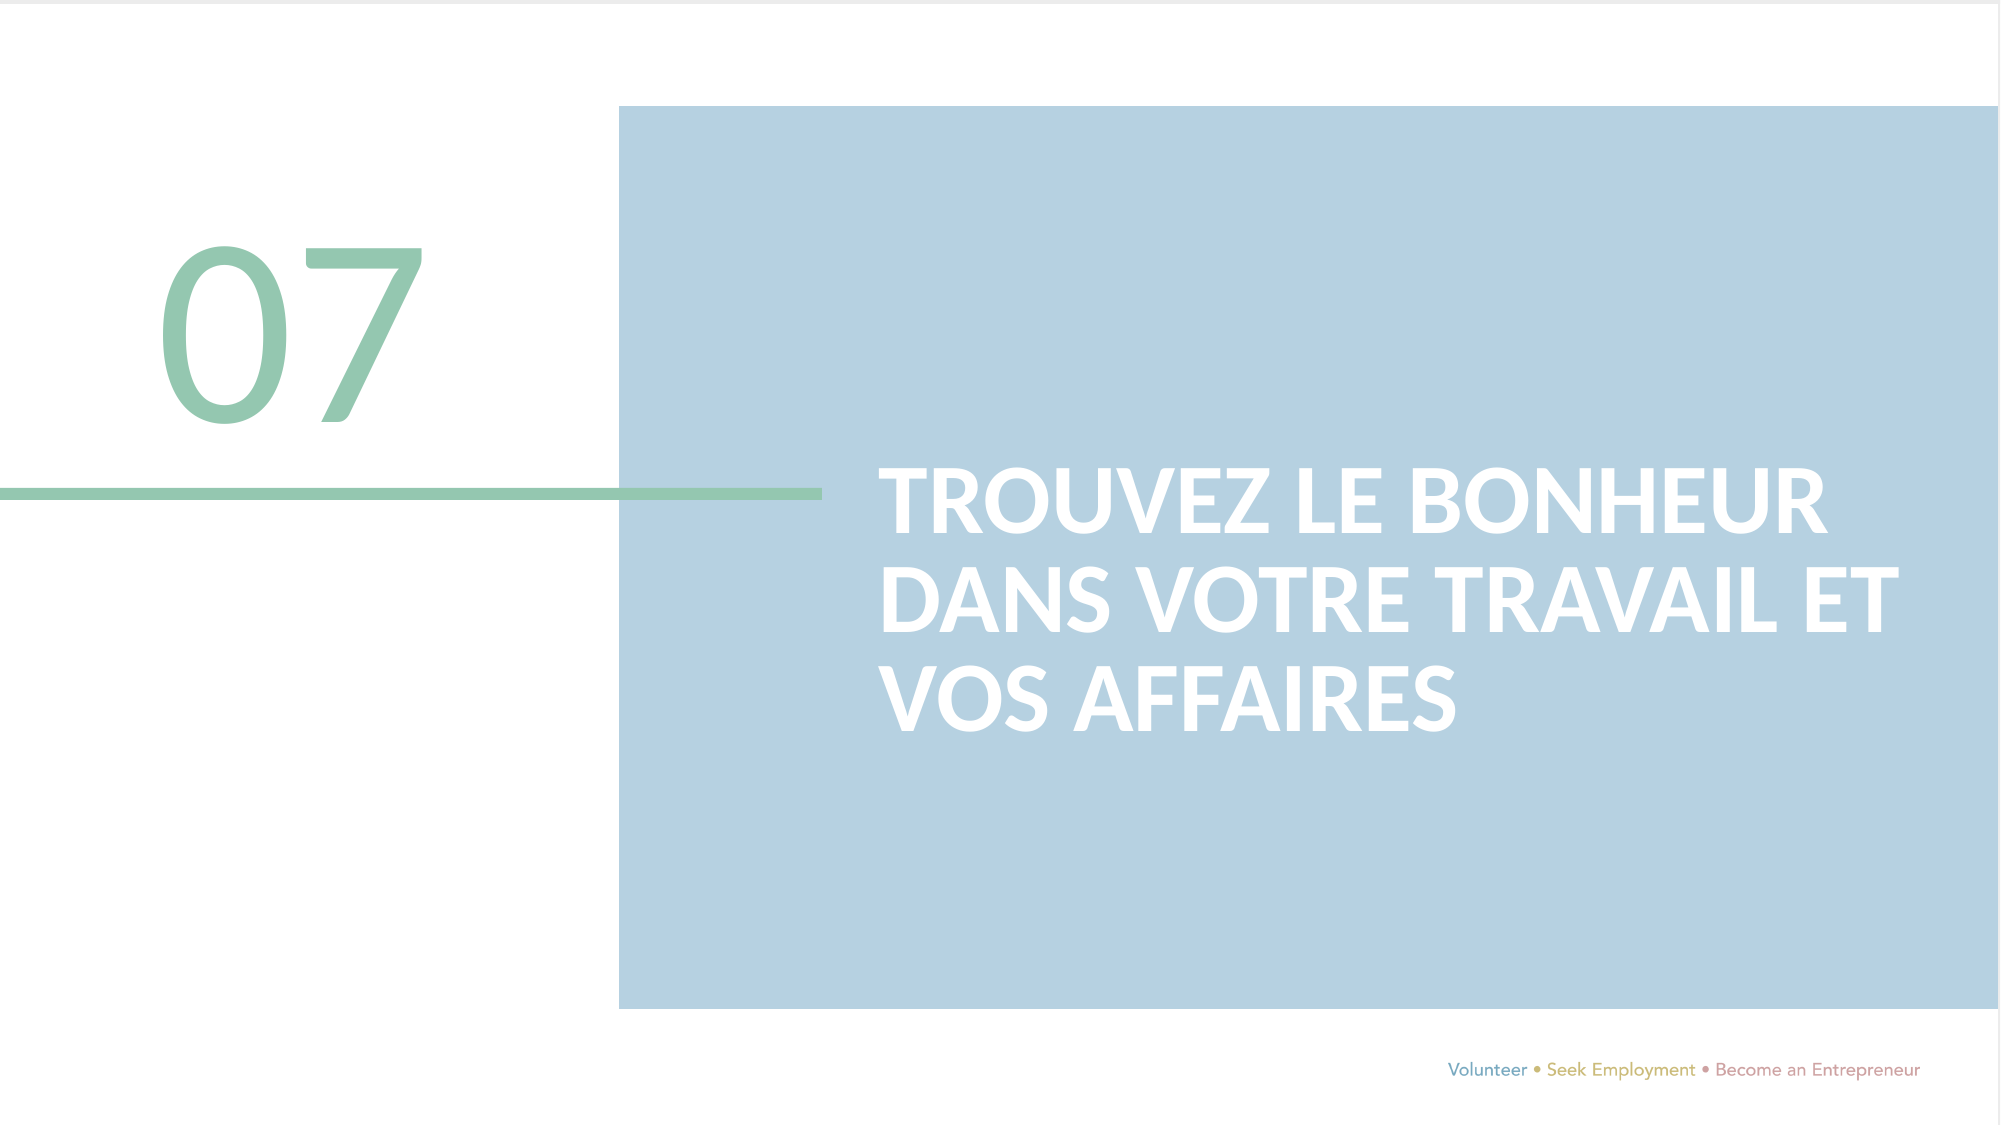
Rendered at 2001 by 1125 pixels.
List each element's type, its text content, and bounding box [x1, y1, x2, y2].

picture [1418, 1046, 1971, 1103]
list 07 [141, 180, 481, 277]
list TROUVEZ LE BONHEUR DANS VOTRE TRAVAIL ET VOS AFFAIRES [864, 446, 1928, 816]
